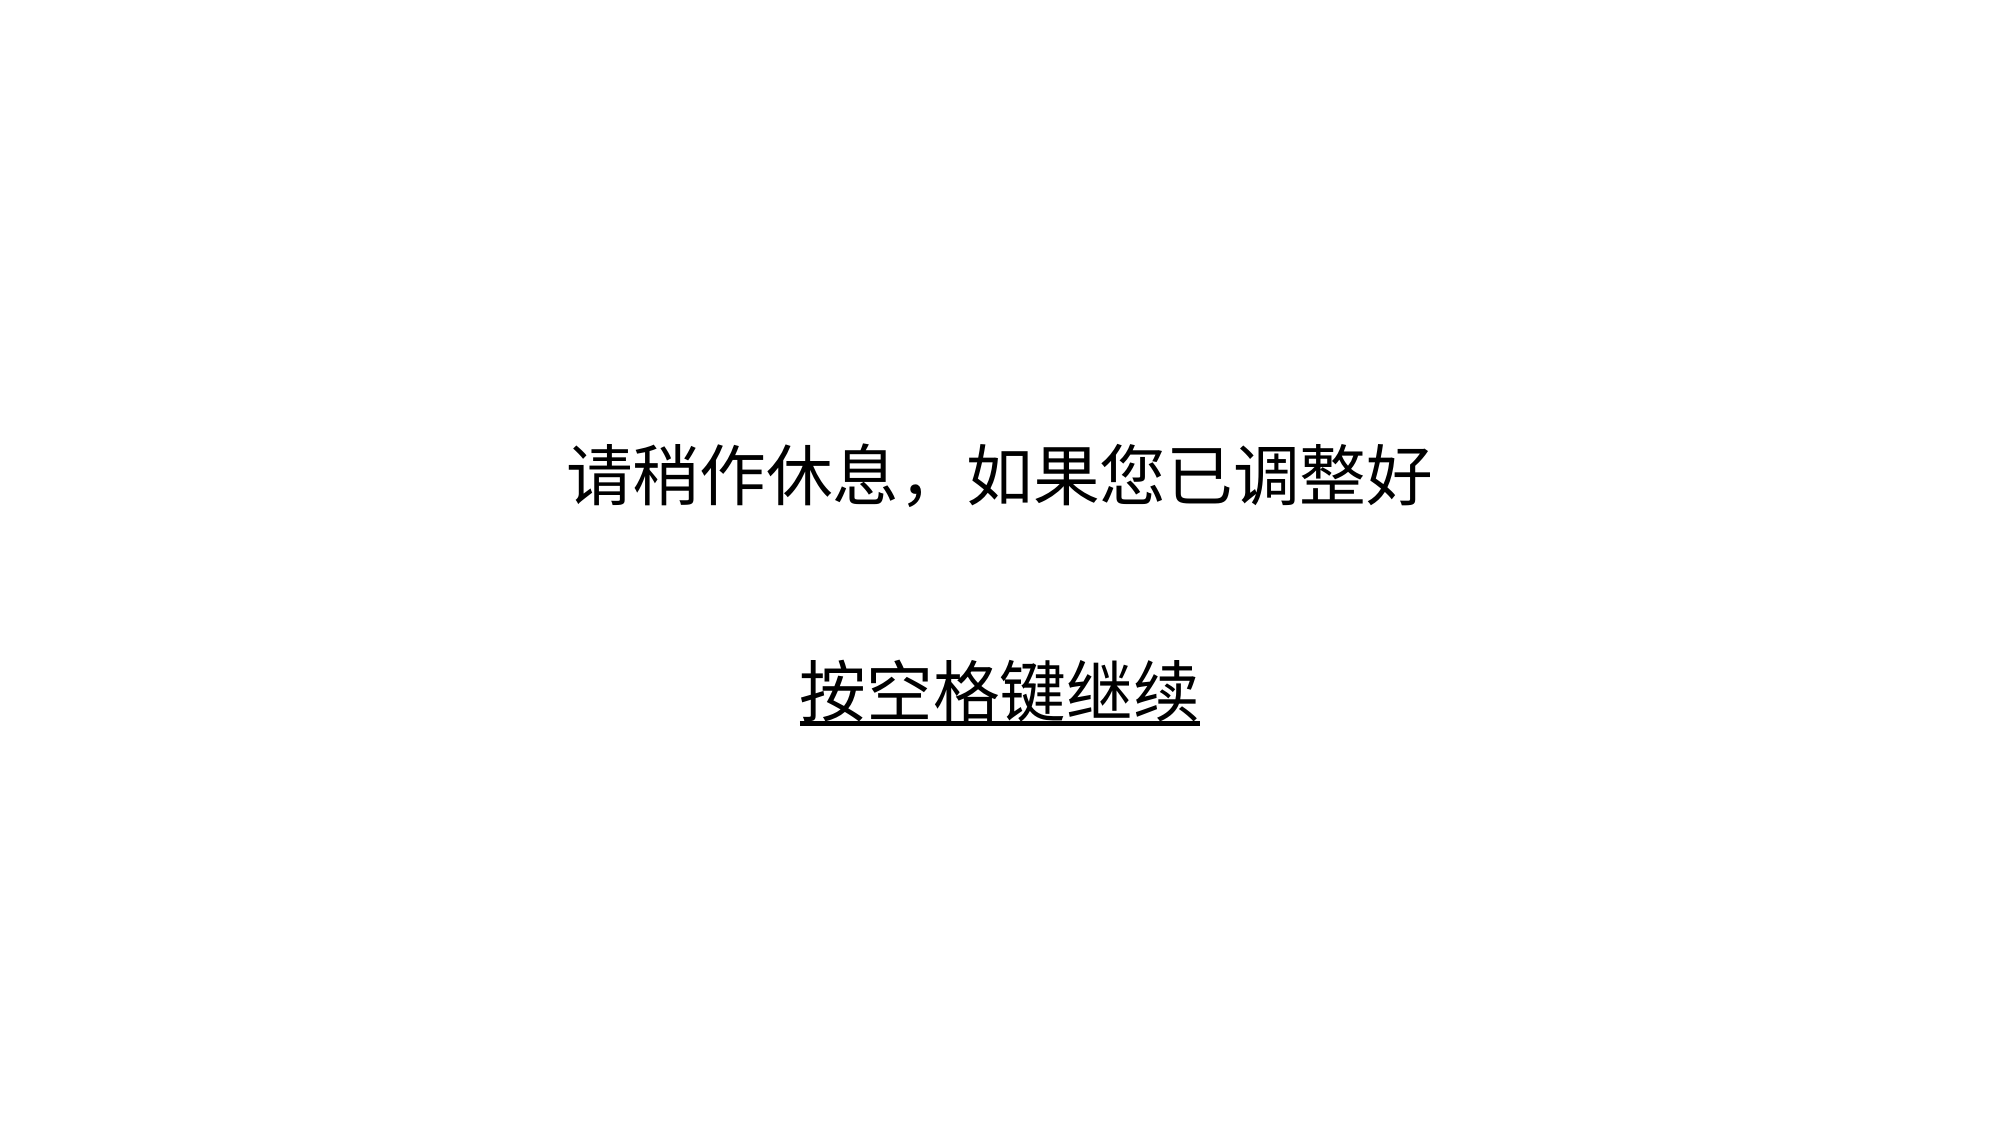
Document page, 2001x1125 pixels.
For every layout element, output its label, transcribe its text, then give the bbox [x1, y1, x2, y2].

title 请稍作休息，如果您已调整好 按空格键继续 [143, 254, 1857, 739]
